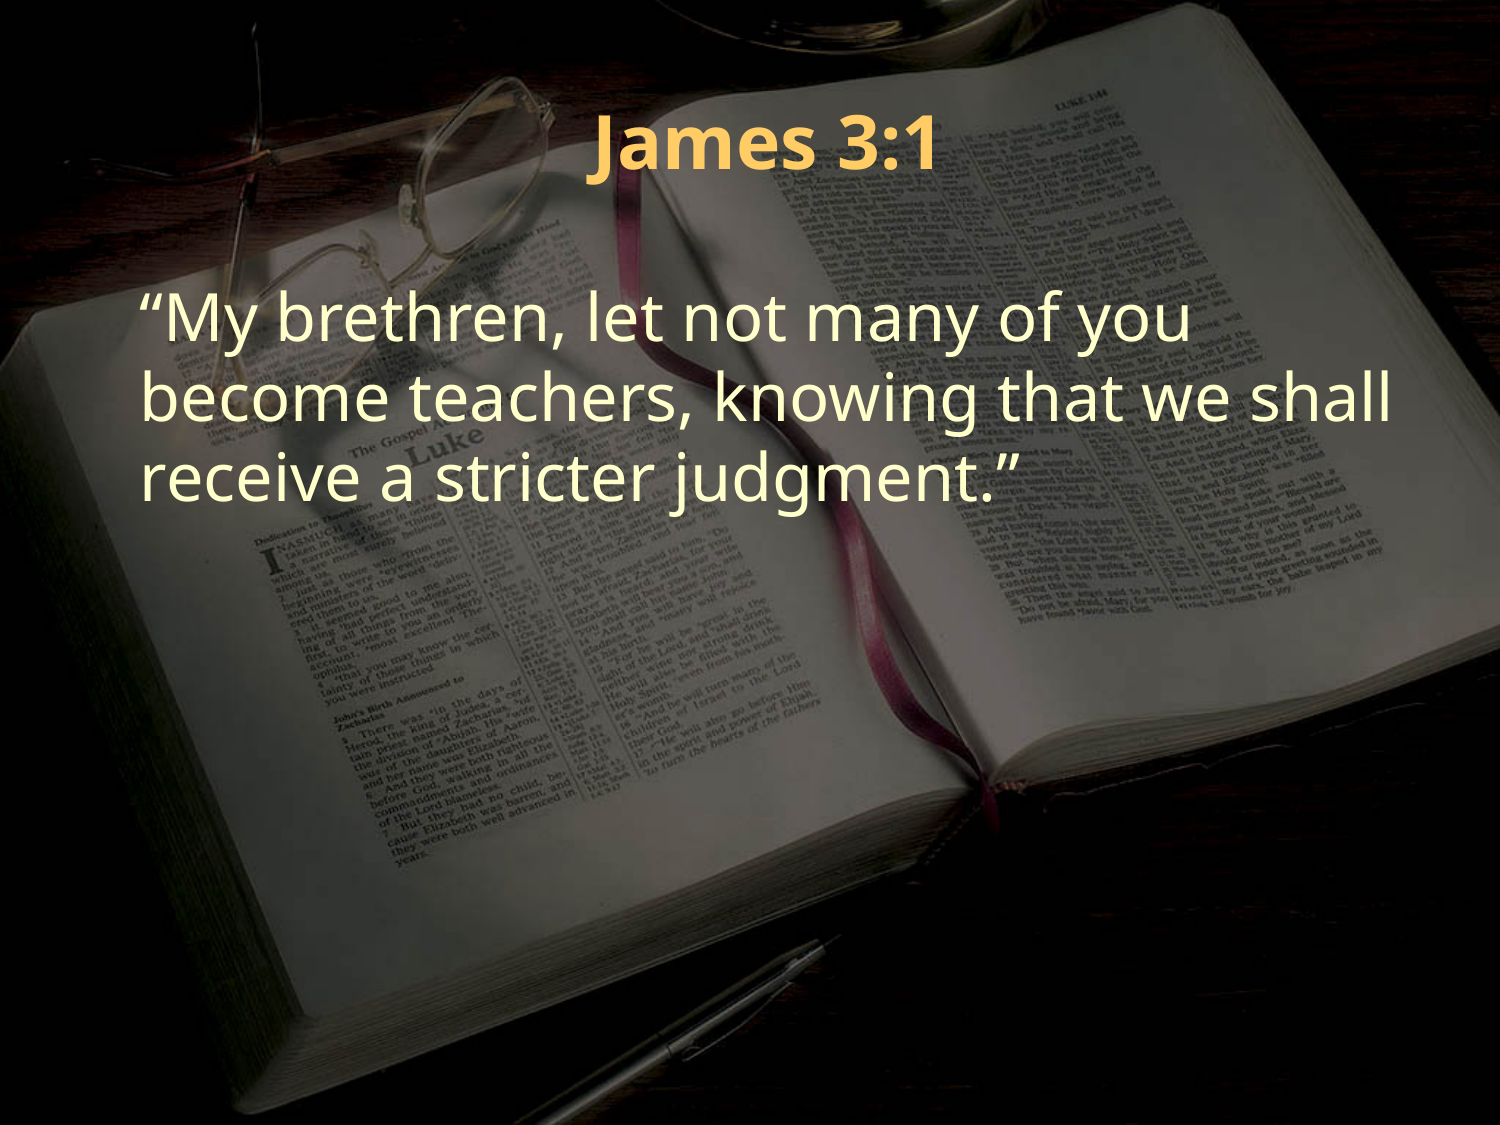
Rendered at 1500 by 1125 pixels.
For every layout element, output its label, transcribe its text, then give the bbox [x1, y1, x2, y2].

text_box James 3:1 “My brethren, let not many of you become teachers, knowing that we shall receive a stricter judgment.” [124, 87, 1413, 523]
picture [0, 0, 1500, 1125]
